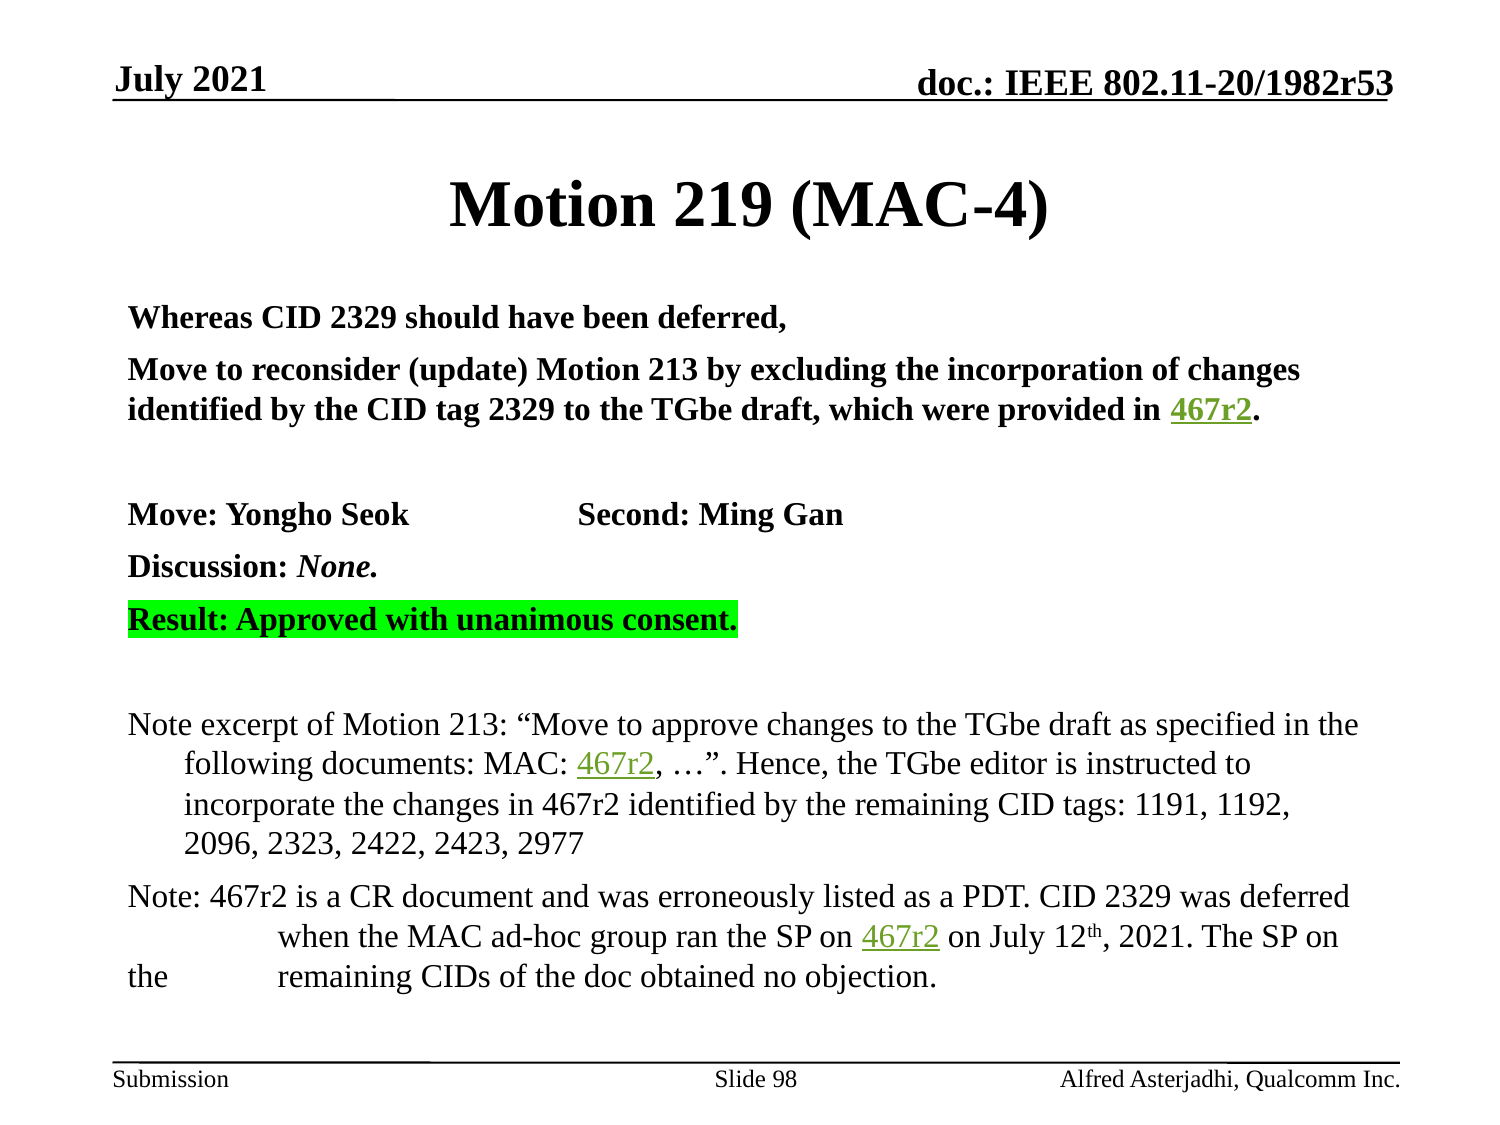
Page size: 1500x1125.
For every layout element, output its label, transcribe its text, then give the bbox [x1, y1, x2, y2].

slide_number Slide 98 [712, 1061, 800, 1123]
list Whereas CID 2329 should have been deferred, Move to reconsider (update) Motion 213 by excluding the incorporation of changes identified by the CID tag 2329 to the TGbe draft, which were provided in 467r2. Move: Yongho Seok Second: Ming Gan Discussion: None. Result: Approved with unanimous consent. Note excerpt of Motion 213: “Move to approve changes to the TGbe draft as specified in the following documents: MAC: 467r2, …”. Hence, the TGbe editor is instructed to incorporate the changes in 467r2 identified by the remaining CID tags: 1191, 1192, 2096, 2323, 2422, 2423, 2977 Note: 467r2 is a CR document and was erroneously listed as a PDT. CID 2329 was deferred when the MAC ad-hoc group ran the SP on 467r2 on July 12th, 2021. The SP on the remaining CIDs of the doc obtained no objection. [112, 286, 1388, 1063]
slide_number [114, 54, 423, 100]
footer Alfred Asterjadhi, Qualcomm Inc. [878, 1061, 1402, 1093]
title Motion 219 (MAC-4) [112, 112, 1388, 286]
